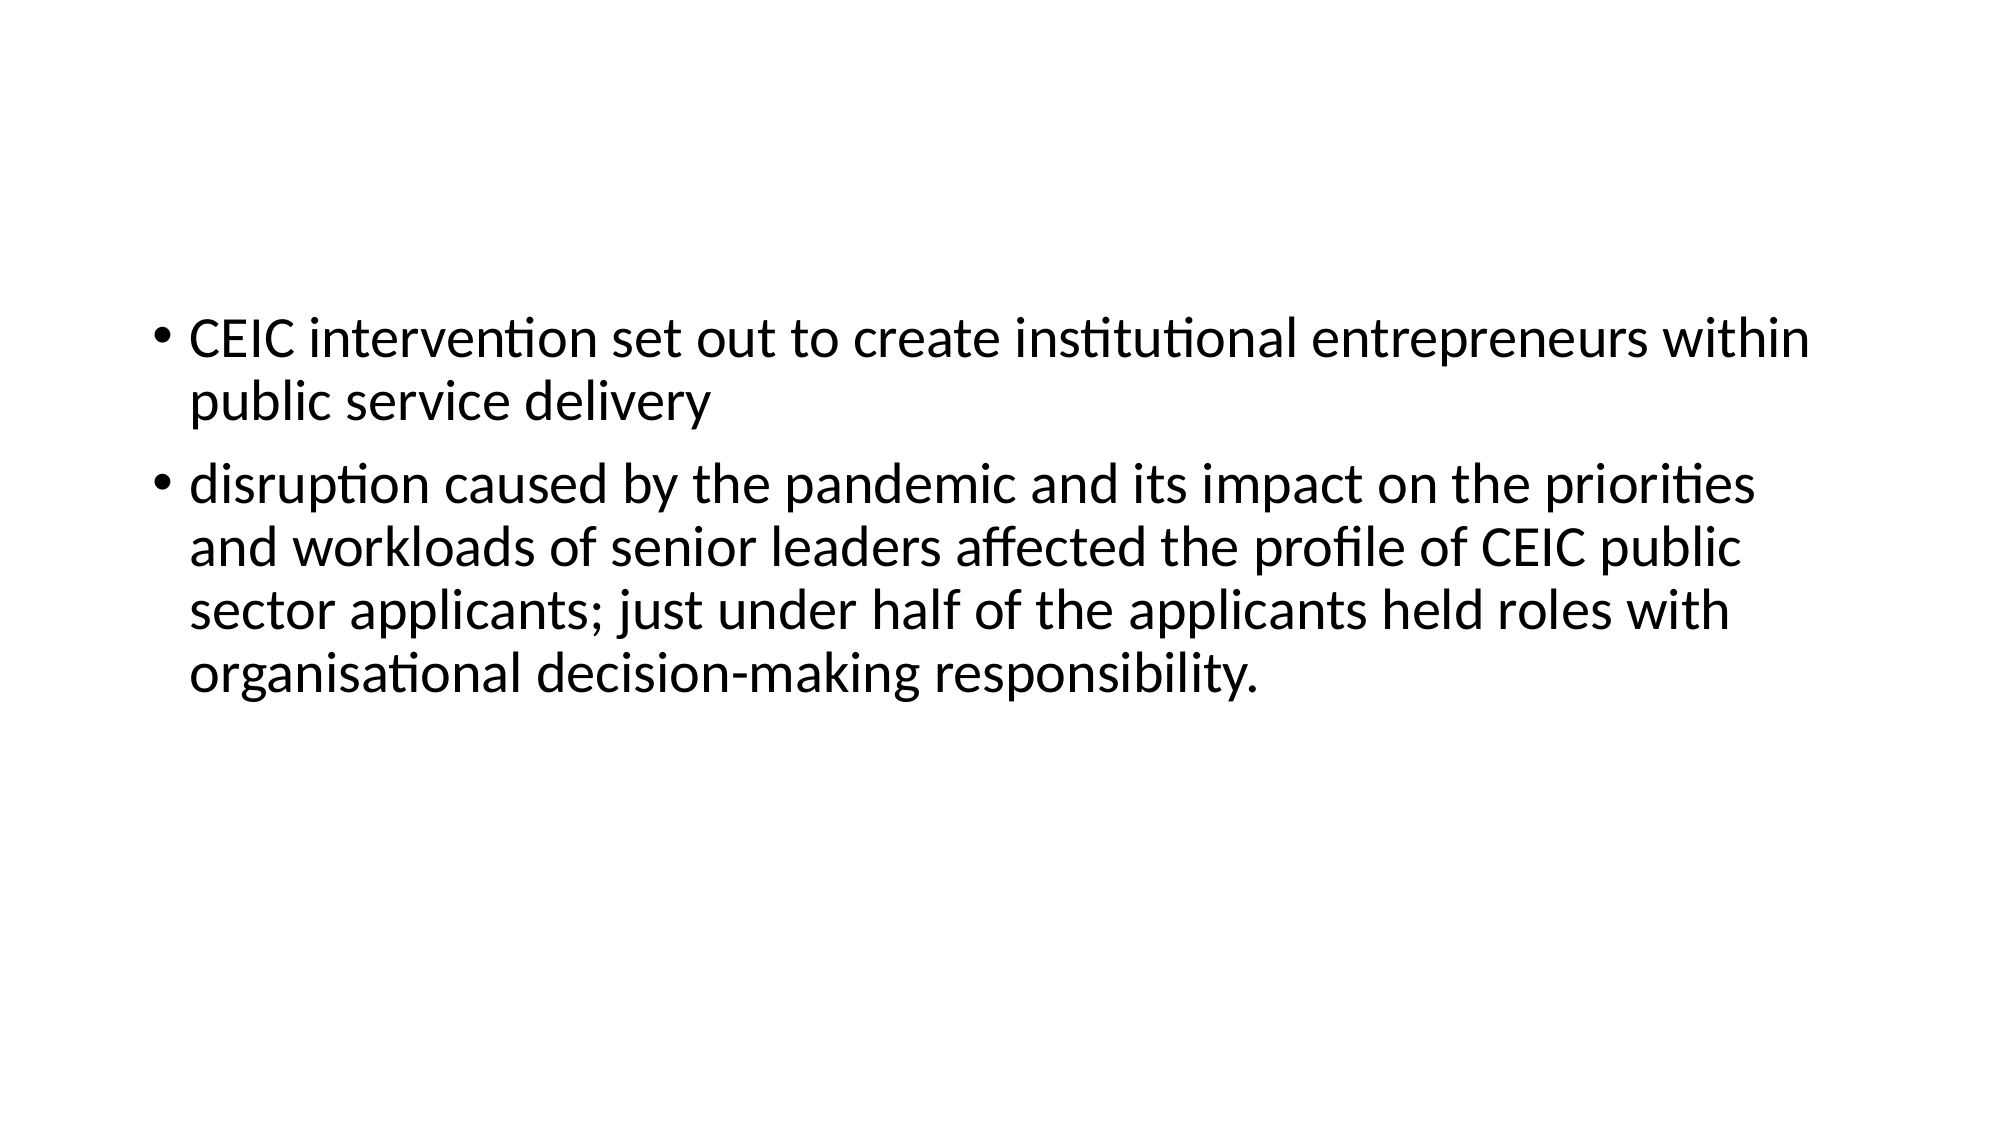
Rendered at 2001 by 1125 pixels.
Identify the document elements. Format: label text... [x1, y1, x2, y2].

list CEIC intervention set out to create institutional entrepreneurs within public service delivery disruption caused by the pandemic and its impact on the priorities and workloads of senior leaders affected the profile of CEIC public sector applicants; just under half of the applicants held roles with organisational decision-making responsibility. [137, 299, 1863, 1014]
